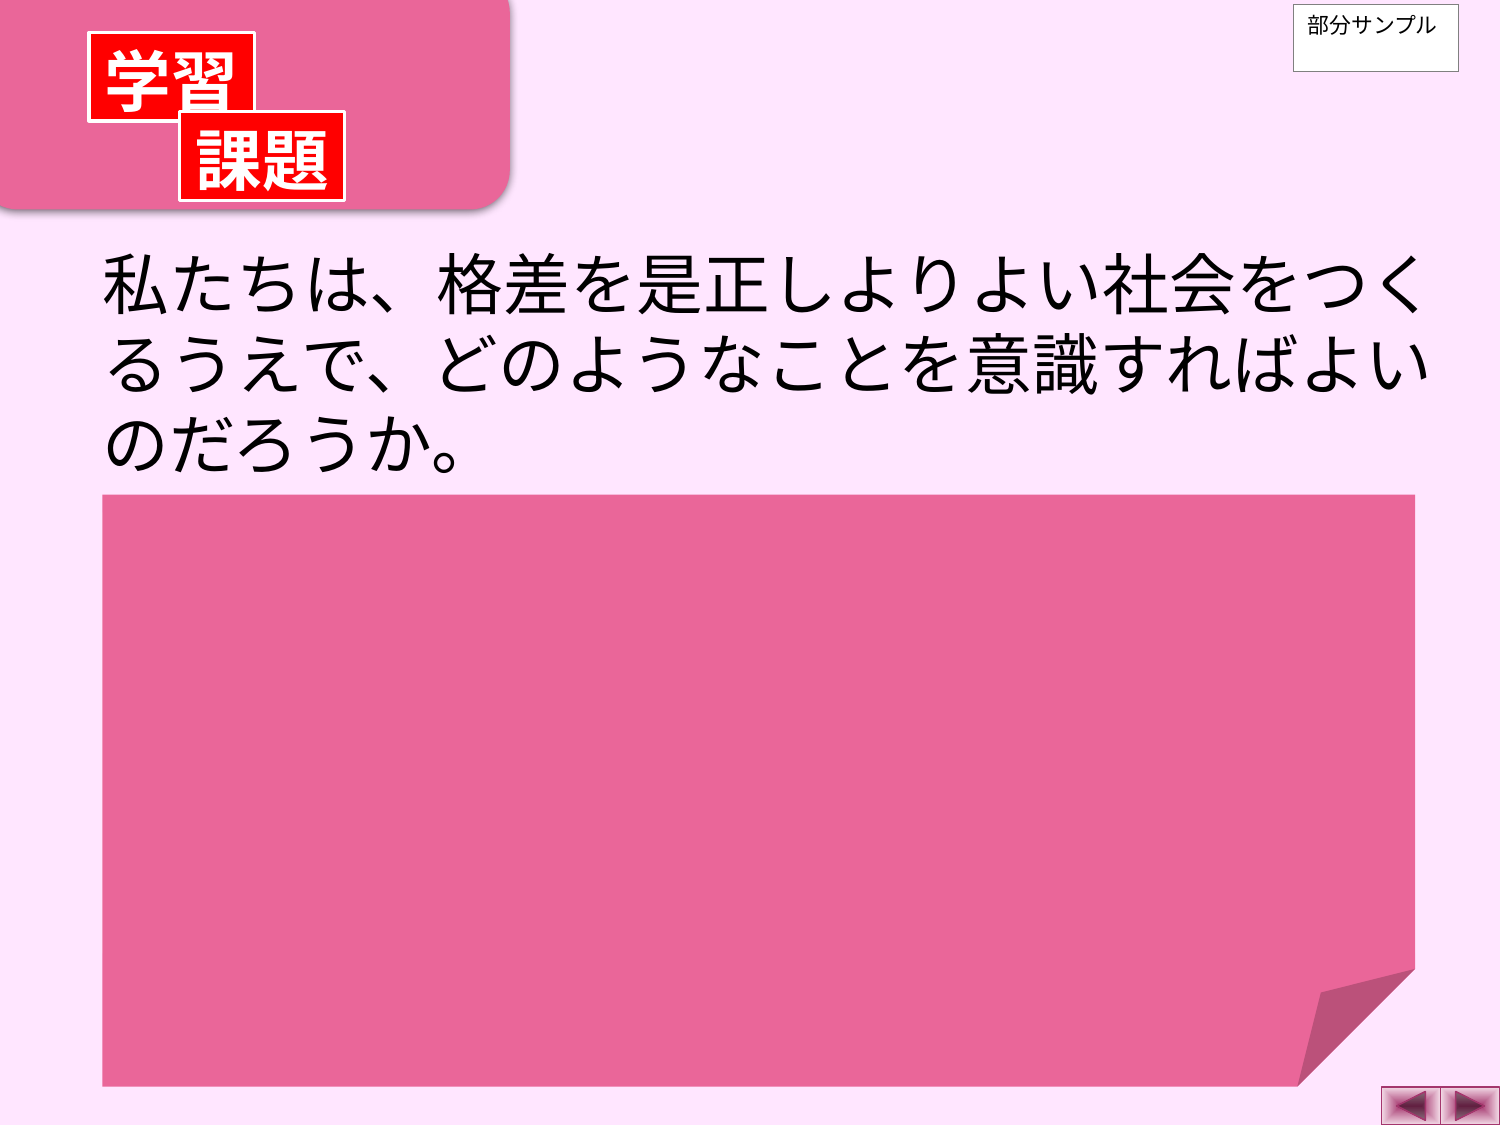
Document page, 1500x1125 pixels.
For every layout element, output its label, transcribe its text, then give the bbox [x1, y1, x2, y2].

text_box [1440, 1086, 1500, 1125]
text_box 部分サンプル [1293, 4, 1459, 72]
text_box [88, 32, 345, 201]
text_box 私たちは、格差を是正しよりよい社会をつくるうえで、どのようなことを意識すればよいのだろうか。 [102, 243, 1441, 425]
text_box [101, 493, 1417, 1088]
text_box [1381, 1086, 1440, 1125]
